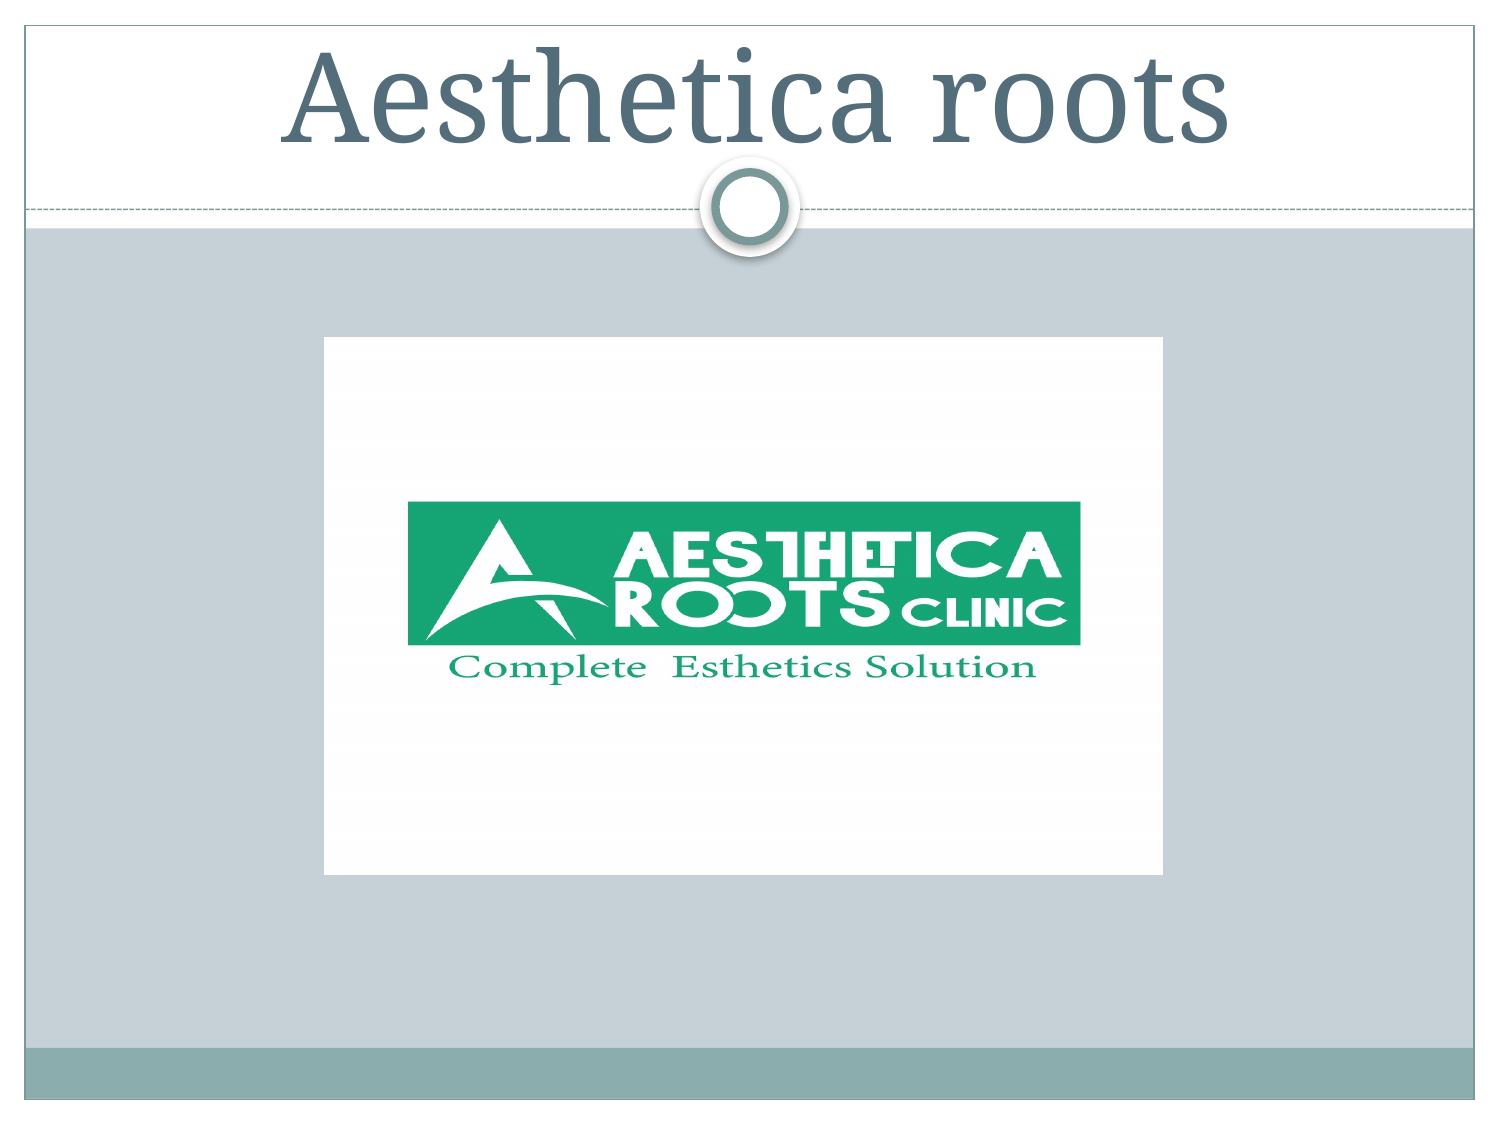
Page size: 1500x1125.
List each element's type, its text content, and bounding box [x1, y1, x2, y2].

title Aesthetica roots [237, 50, 1278, 175]
picture [324, 337, 1163, 876]
